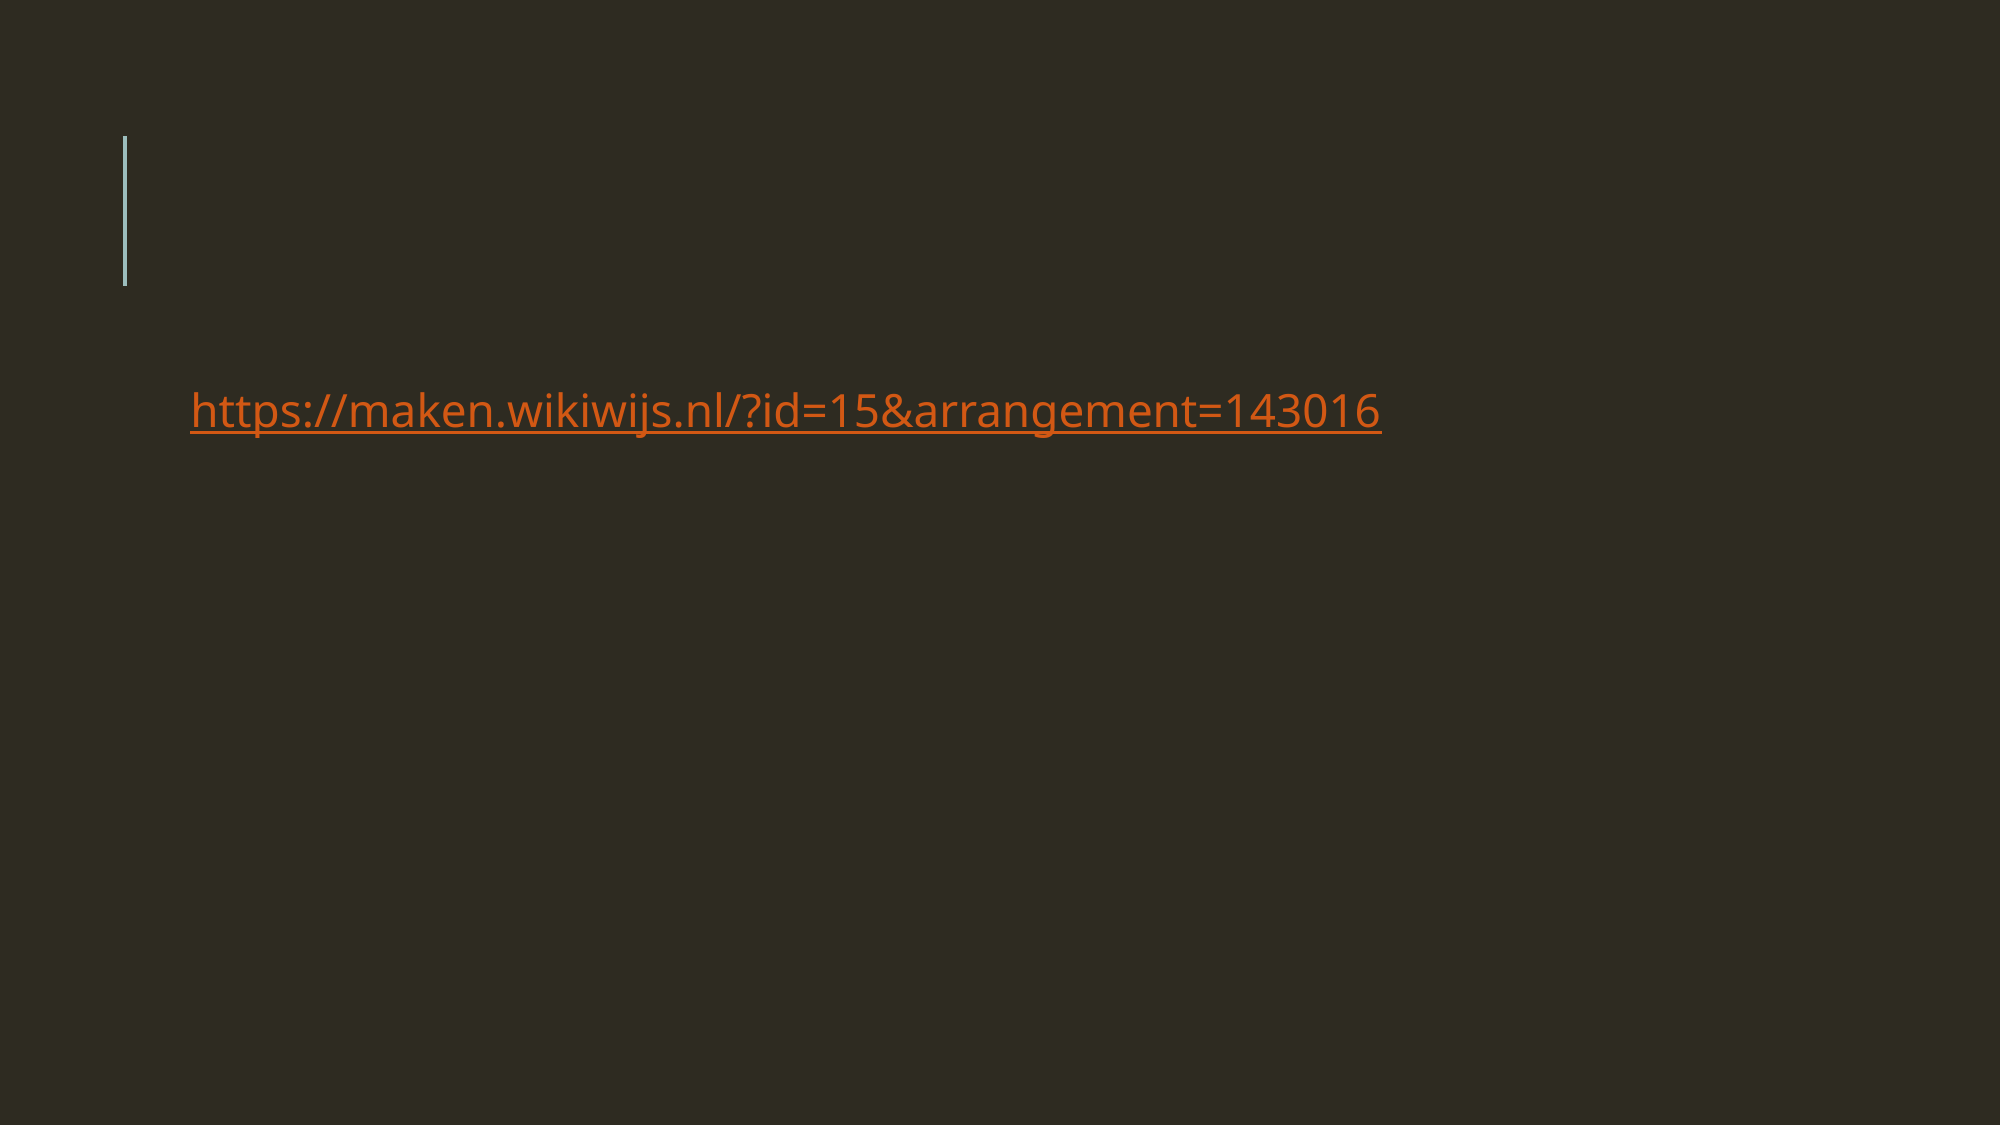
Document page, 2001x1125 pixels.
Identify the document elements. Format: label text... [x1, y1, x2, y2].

list https://maken.wikiwijs.nl/?id=15&arrangement=143016 [168, 375, 1763, 1035]
